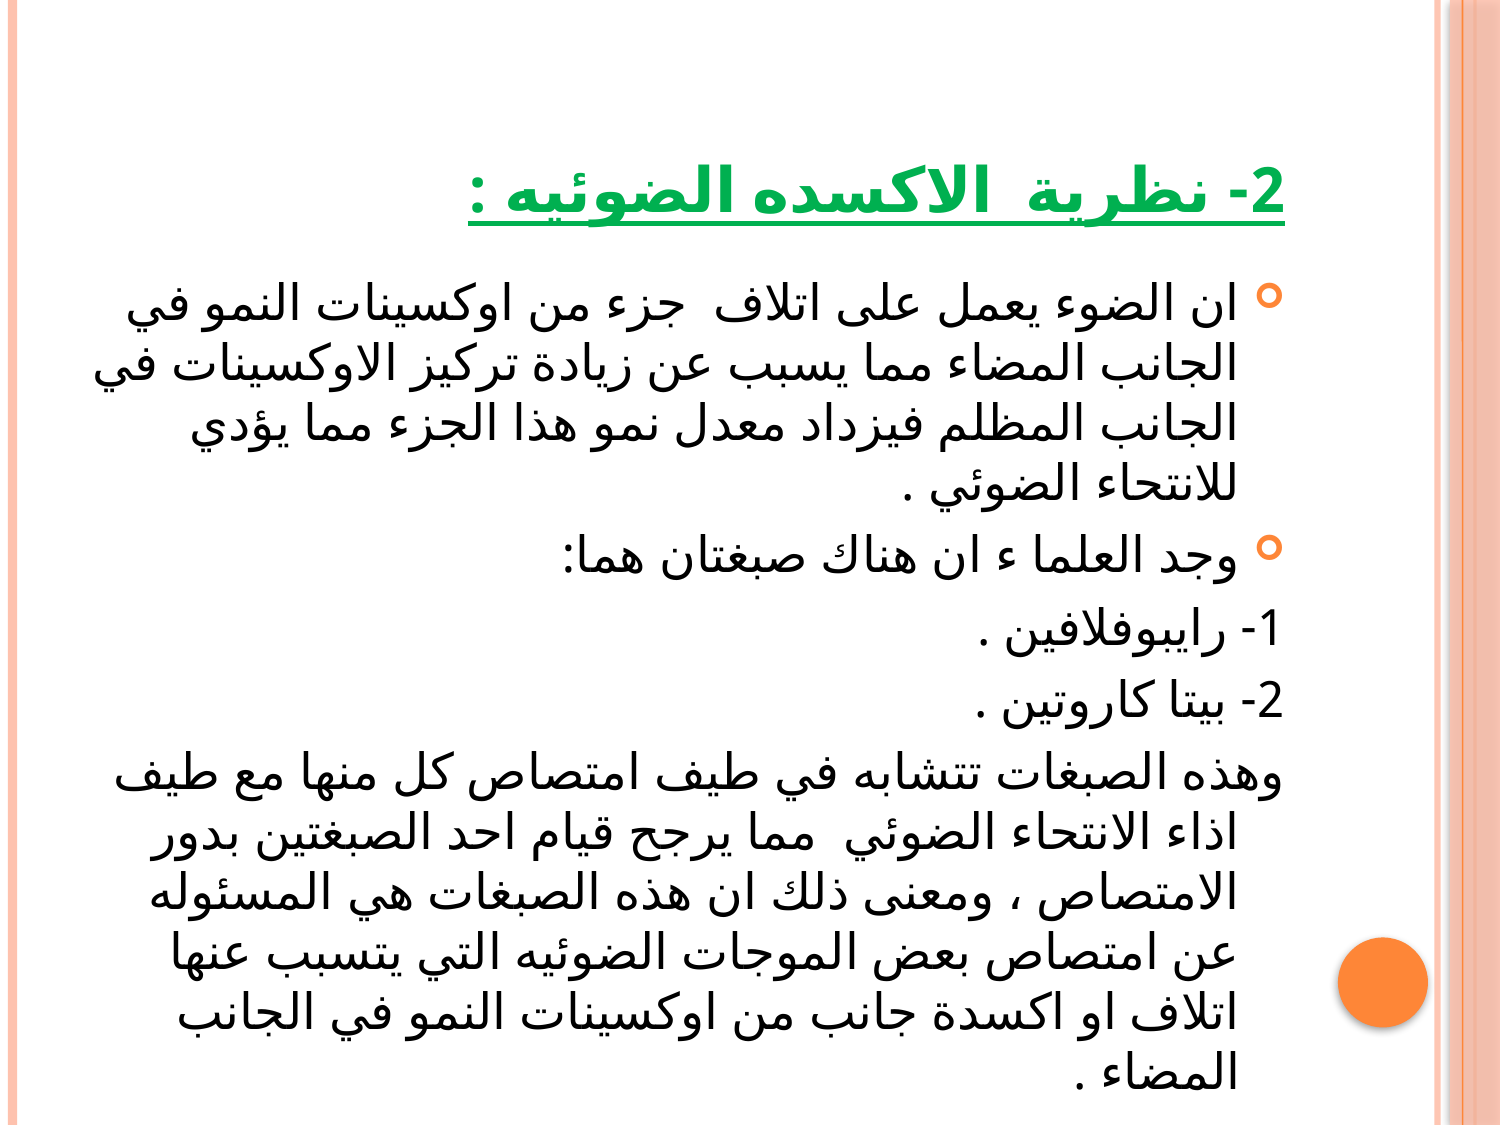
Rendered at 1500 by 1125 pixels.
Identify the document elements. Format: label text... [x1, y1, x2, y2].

title 2- نظرية الاكسده الضوئيه : [75, 45, 1300, 233]
list ان الضوء يعمل على اتلاف جزء من اوكسينات النمو في الجانب المضاء مما يسبب عن زيادة تركيز الاوكسينات في الجانب المظلم فيزداد معدل نمو هذا الجزء مما يؤدي للانتحاء الضوئي . وجد العلما ء ان هناك صبغتان هما: 1- رايبوفلافين . 2- بيتا كاروتين . وهذه الصبغات تتشابه في طيف امتصاص كل منها مع طيف اذاء الانتحاء الضوئي مما يرجح قيام احد الصبغتين بدور الامتصاص ، ومعنى ذلك ان هذه الصبغات هي المسئوله عن امتصاص بعض الموجات الضوئيه التي يتسبب عنها اتلاف او اكسدة جانب من اوكسينات النمو في الجانب المضاء . [75, 262, 1300, 1062]
